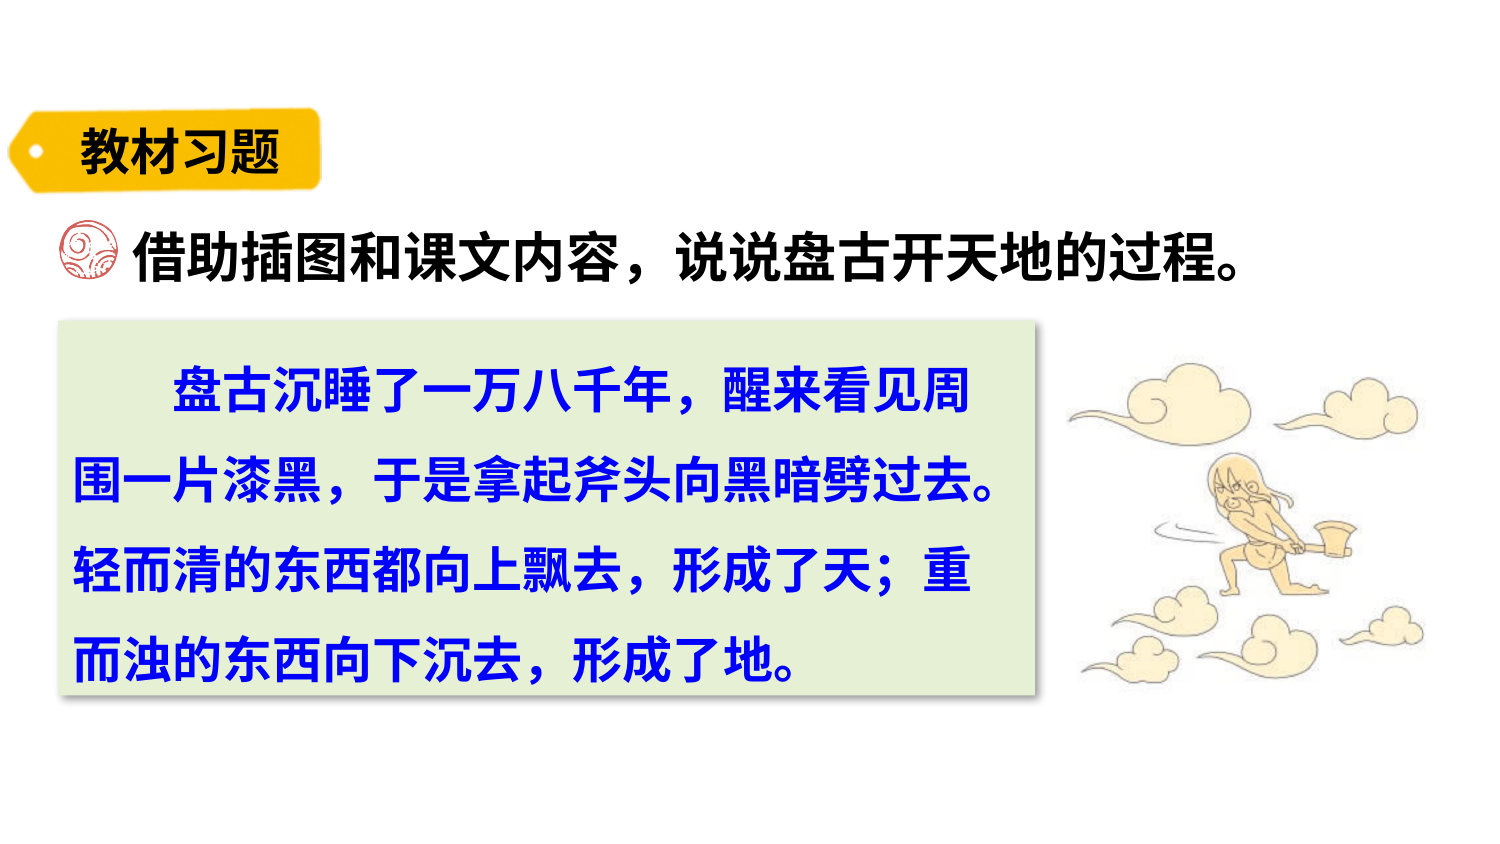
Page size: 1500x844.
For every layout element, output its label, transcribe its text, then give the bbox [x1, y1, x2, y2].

text_box 借助插图和课文内容，说说盘古开天地的过程。 [121, 197, 1308, 294]
picture [57, 216, 122, 282]
picture [0, 103, 333, 199]
text_box 盘古沉睡了一万八千年，醒来看见周围一片漆黑，于是拿起斧头向黑暗劈过去。轻而清的东西都向上飘去，形成了天；重而浊的东西向下沉去，形成了地。 [58, 320, 1035, 696]
picture [1045, 337, 1436, 700]
